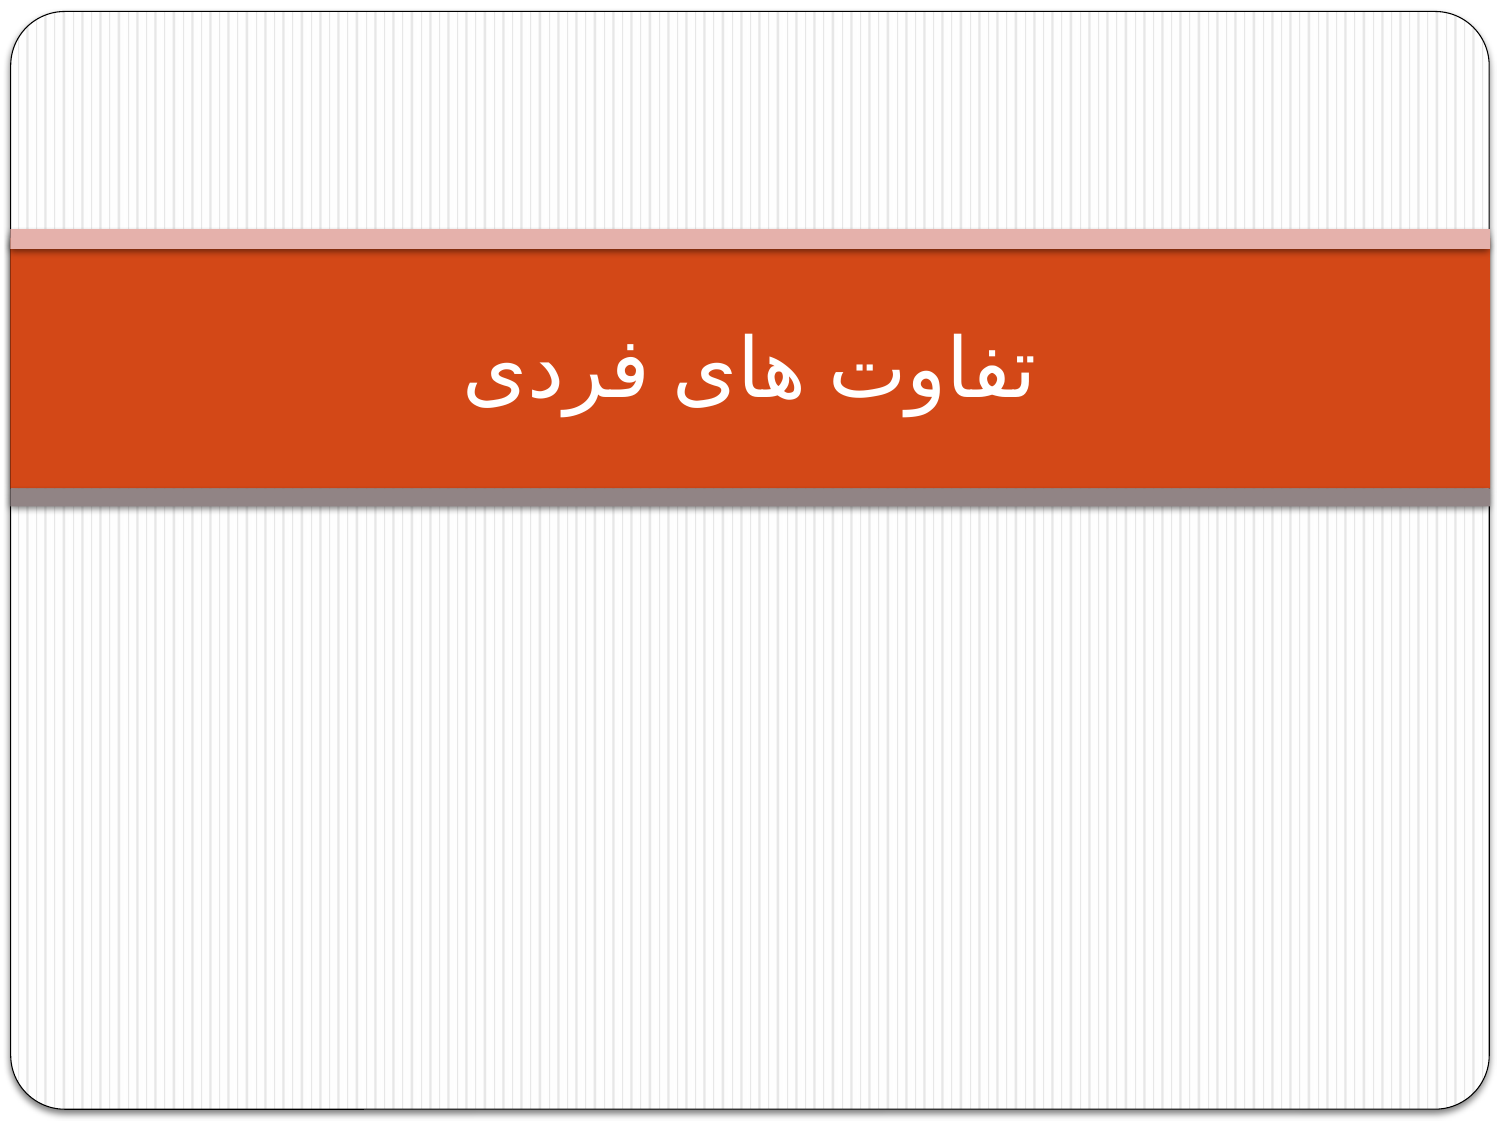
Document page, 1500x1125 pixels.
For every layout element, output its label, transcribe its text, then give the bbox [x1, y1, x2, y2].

title تفاوت های فردی [75, 247, 1425, 489]
